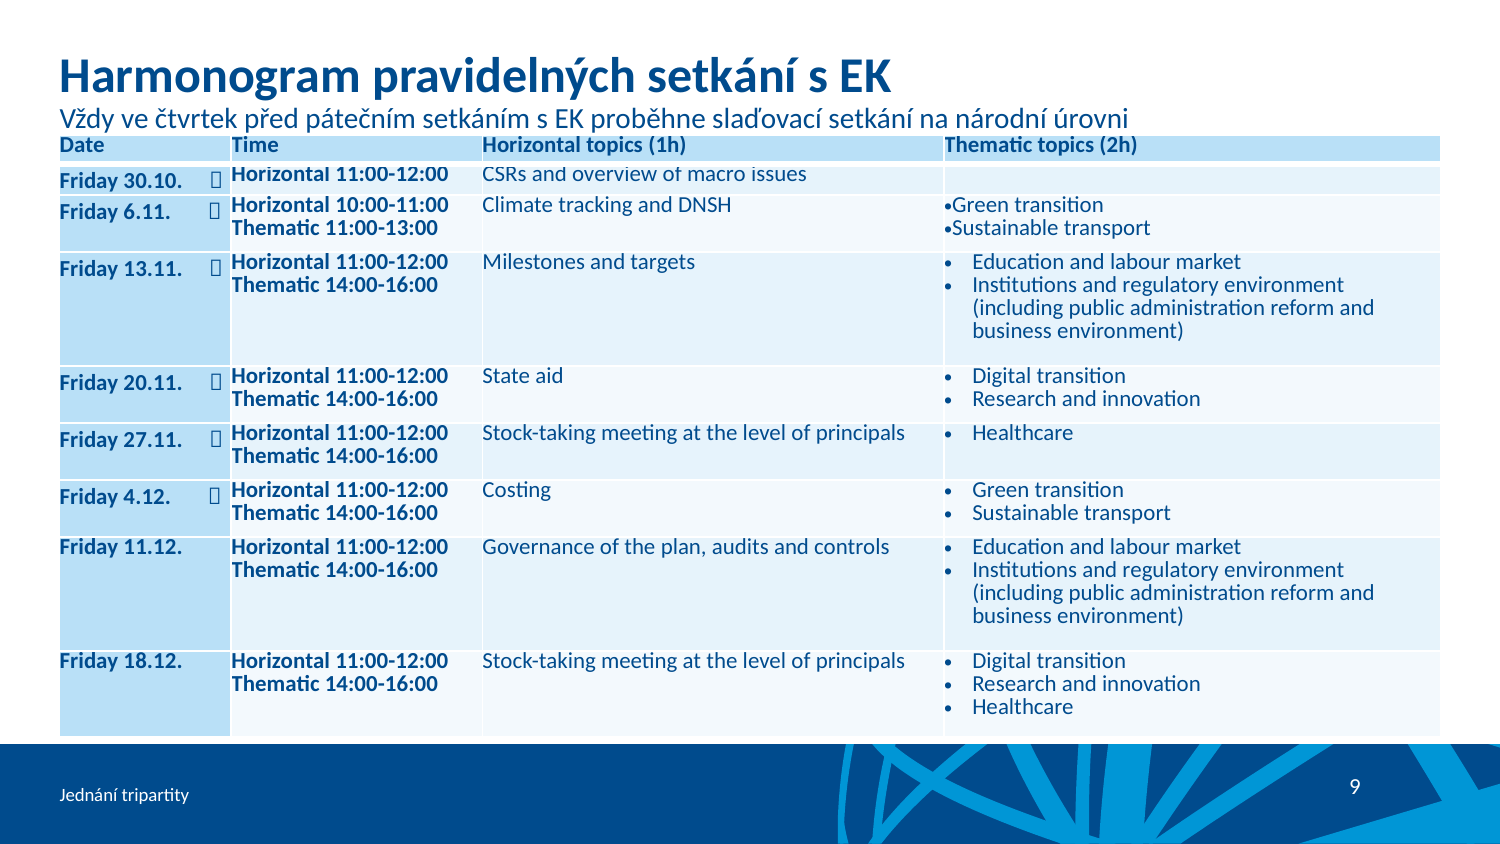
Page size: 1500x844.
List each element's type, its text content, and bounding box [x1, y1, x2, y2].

table_cell Friday 30.10.  [60, 167, 230, 194]
table_header Date [60, 136, 230, 161]
title Harmonogram pravidelných setkání s EK [59, 42, 1441, 99]
table_cell Horizontal 11:00-12:00 Thematic 14:00-16:00 [232, 652, 482, 736]
table_header Time [232, 136, 482, 161]
table_cell Education and labour market Institutions and regulatory environment (including public administration reform and business environment) [945, 253, 1440, 365]
table_cell Horizontal 11:00-12:00 Thematic 14:00-16:00 [232, 538, 482, 650]
table_cell State aid [483, 367, 943, 422]
table_cell Friday 27.11.  [60, 424, 230, 479]
table_cell Horizontal 10:00-11:00 Thematic 11:00-13:00 [232, 196, 482, 251]
table_cell Friday 18.12. [60, 652, 230, 736]
table_cell CSRs and overview of macro issues [483, 167, 943, 194]
table_cell Horizontal 11:00-12:00 Thematic 14:00-16:00 [232, 424, 482, 479]
table_cell Friday 11.12. [60, 538, 230, 650]
table_cell Digital transition Research and innovation Healthcare [945, 652, 1440, 736]
text_box Vždy ve čtvrtek před pátečním setkáním s EK proběhne slaďovací setkání na národní úrovni [59, 99, 1441, 135]
table_cell [945, 167, 1440, 194]
table_cell Stock-taking meeting at the level of principals [483, 424, 943, 479]
table_cell Horizontal 11:00-12:00 Thematic 14:00-16:00 [232, 253, 482, 365]
table_cell Friday 6.11.  [60, 196, 230, 251]
table_cell Friday 20.11.  [60, 367, 230, 422]
table_cell Horizontal 11:00-12:00 Thematic 14:00-16:00 [232, 367, 482, 422]
table_cell Green transition Sustainable transport [945, 481, 1440, 536]
table_cell Horizontal 11:00-12:00 [232, 167, 482, 194]
table_cell Friday 4.12.  [60, 481, 230, 536]
table_header Horizontal topics (1h) [483, 136, 943, 161]
table_cell Governance of the plan, audits and controls [483, 538, 943, 650]
table_cell Digital transition Research and innovation [945, 367, 1440, 422]
table_cell Healthcare [945, 424, 1440, 479]
table_cell Friday 13.11.  [60, 253, 230, 365]
table_header Thematic topics (2h) [945, 136, 1440, 161]
table_cell Stock-taking meeting at the level of principals [483, 652, 943, 736]
table_cell Climate tracking and DNSH [483, 196, 943, 251]
table_cell Horizontal 11:00-12:00 Thematic 14:00-16:00 [232, 481, 482, 536]
table_cell Costing [483, 481, 943, 536]
table_cell Milestones and targets [483, 253, 943, 365]
table_cell Green transition Sustainable transport [945, 196, 1440, 251]
table_cell Education and labour market Institutions and regulatory environment (including public administration reform and business environment) [945, 538, 1440, 650]
